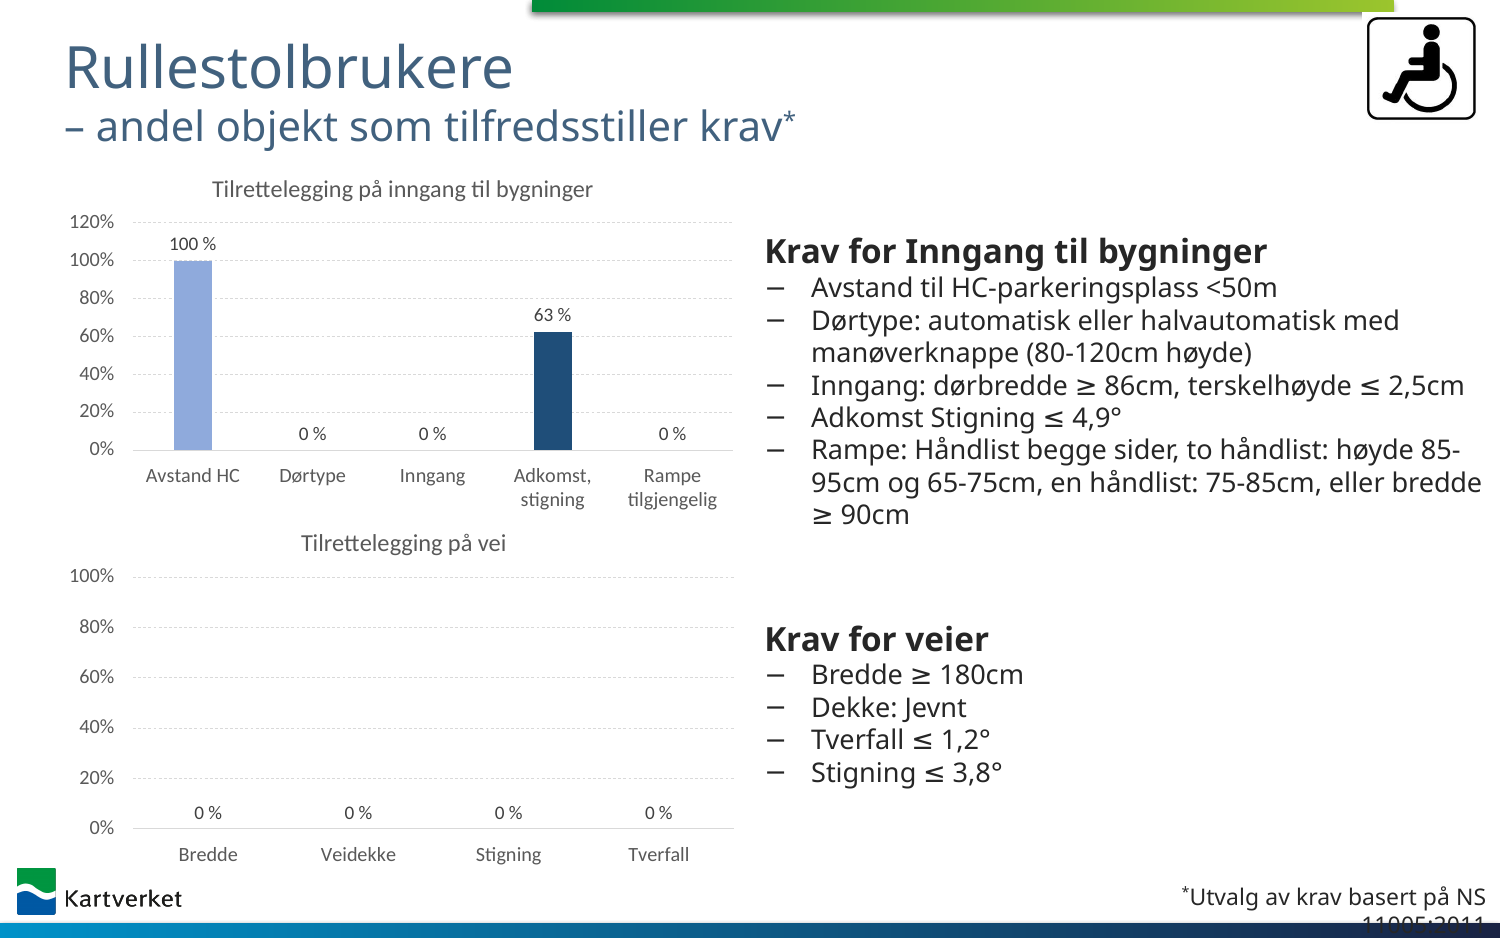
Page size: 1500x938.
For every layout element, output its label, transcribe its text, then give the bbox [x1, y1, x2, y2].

text_box Krav for Inngang til bygninger Avstand til HC-parkeringsplass <50m Dørtype: automatisk eller halvautomatisk med manøverknappe (80-120cm høyde) Inngang: dørbredde ≥ 86cm, terskelhøyde ≤ 2,5cm Adkomst Stigning ≤ 4,9° Rampe: Håndlist begge sider, to håndlist: høyde 85-95cm og 65-75cm, en håndlist: 75-85cm, eller bredde ≥ 90cm [749, 223, 1500, 538]
picture [62, 166, 744, 519]
text_box *Utvalg av krav basert på NS 11005:2011 [1068, 873, 1500, 938]
text_box Rullestolbrukere – andel objekt som tilfredsstiller krav* [49, 25, 1431, 158]
picture [62, 520, 746, 874]
text_box Krav for veier Bredde ≥ 180cm Dekke: Jevnt Tverfall ≤ 1,2° Stigning ≤ 3,8° [749, 610, 1500, 795]
picture [1362, 12, 1481, 126]
